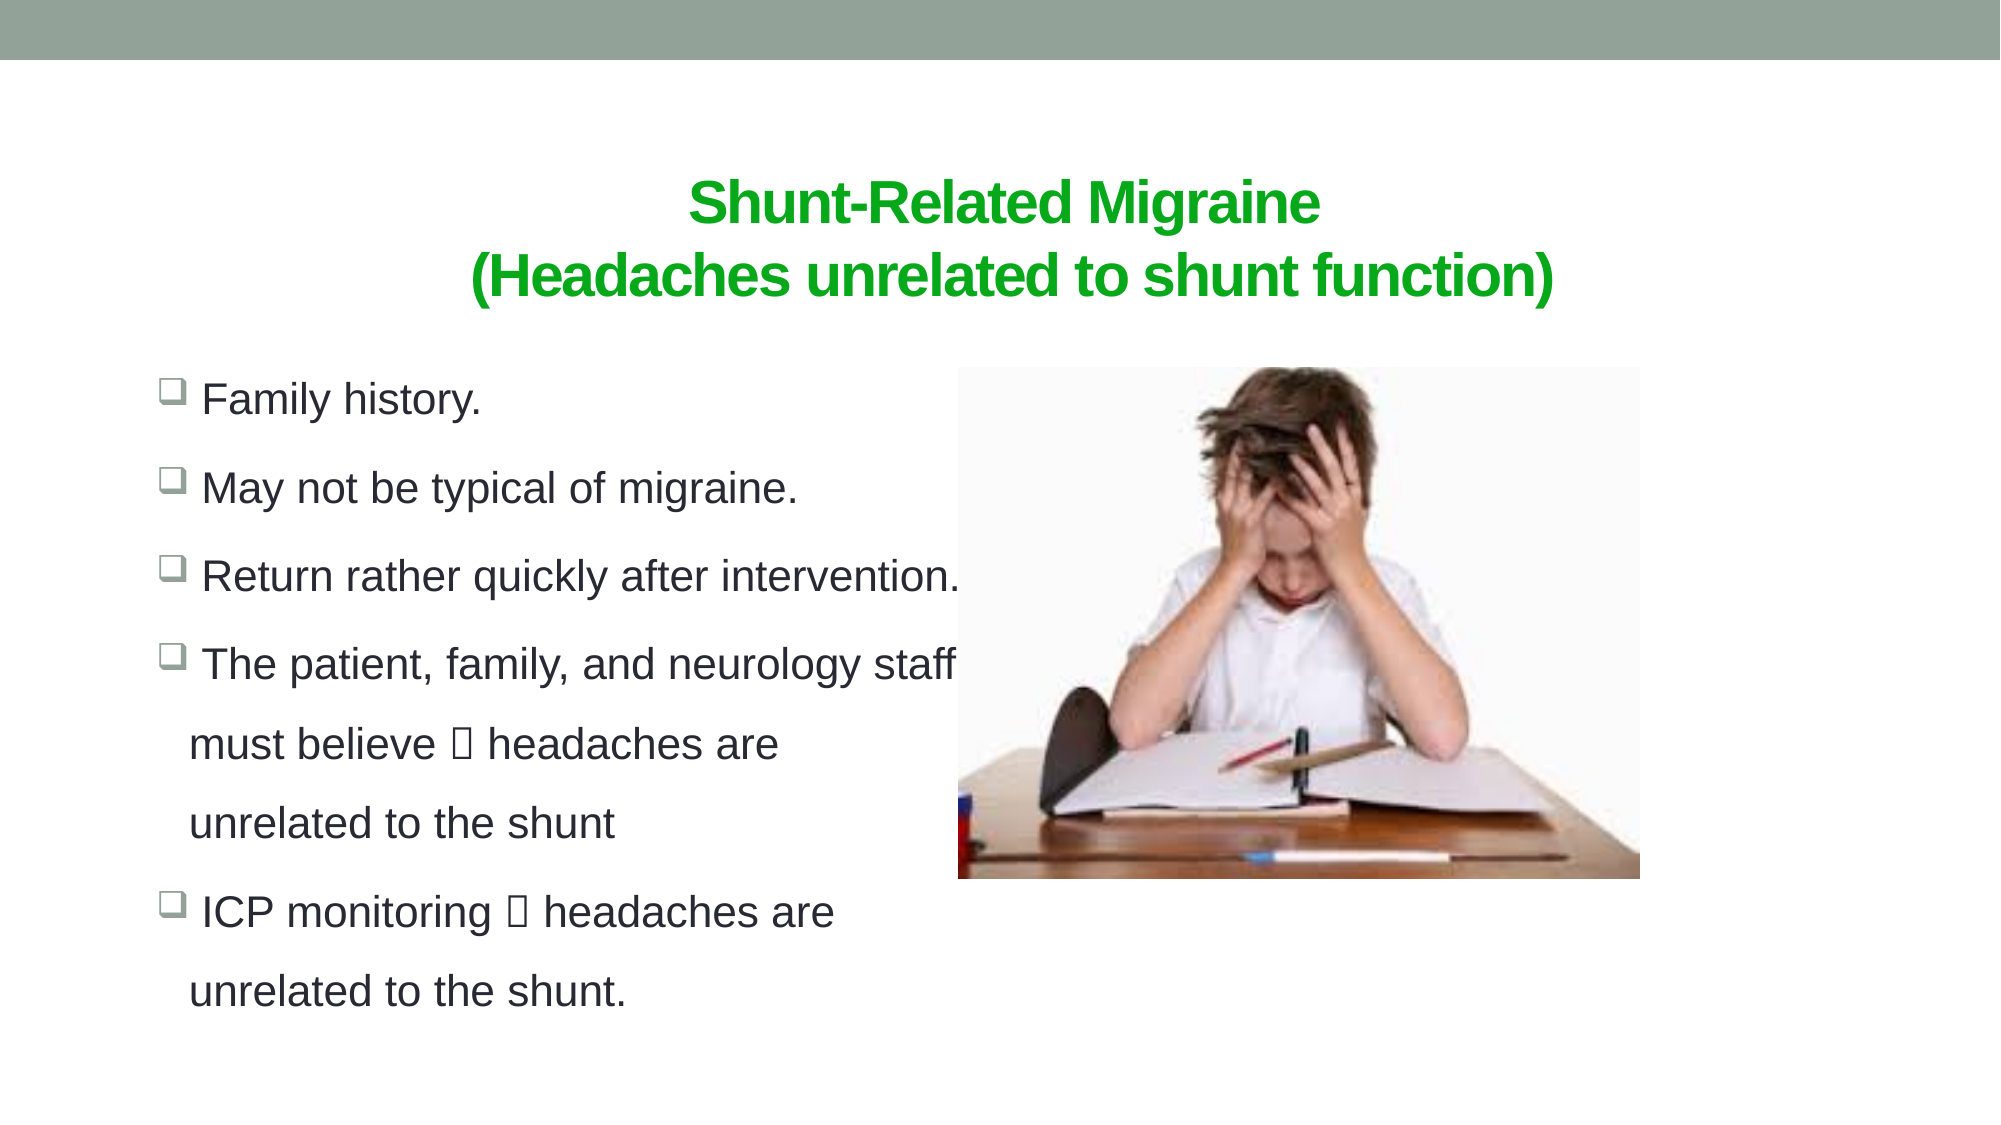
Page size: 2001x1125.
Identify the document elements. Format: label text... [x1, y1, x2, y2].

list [958, 367, 1640, 879]
list Family history. May not be typical of migraine. Return rather quickly after intervention. The patient, family, and neurology staff must believe  headaches are unrelated to the shunt ICP monitoring  headaches are unrelated to the shunt. [141, 274, 984, 1049]
title Shunt-Related Migraine (Headaches unrelated to shunt function) [112, 153, 1913, 317]
